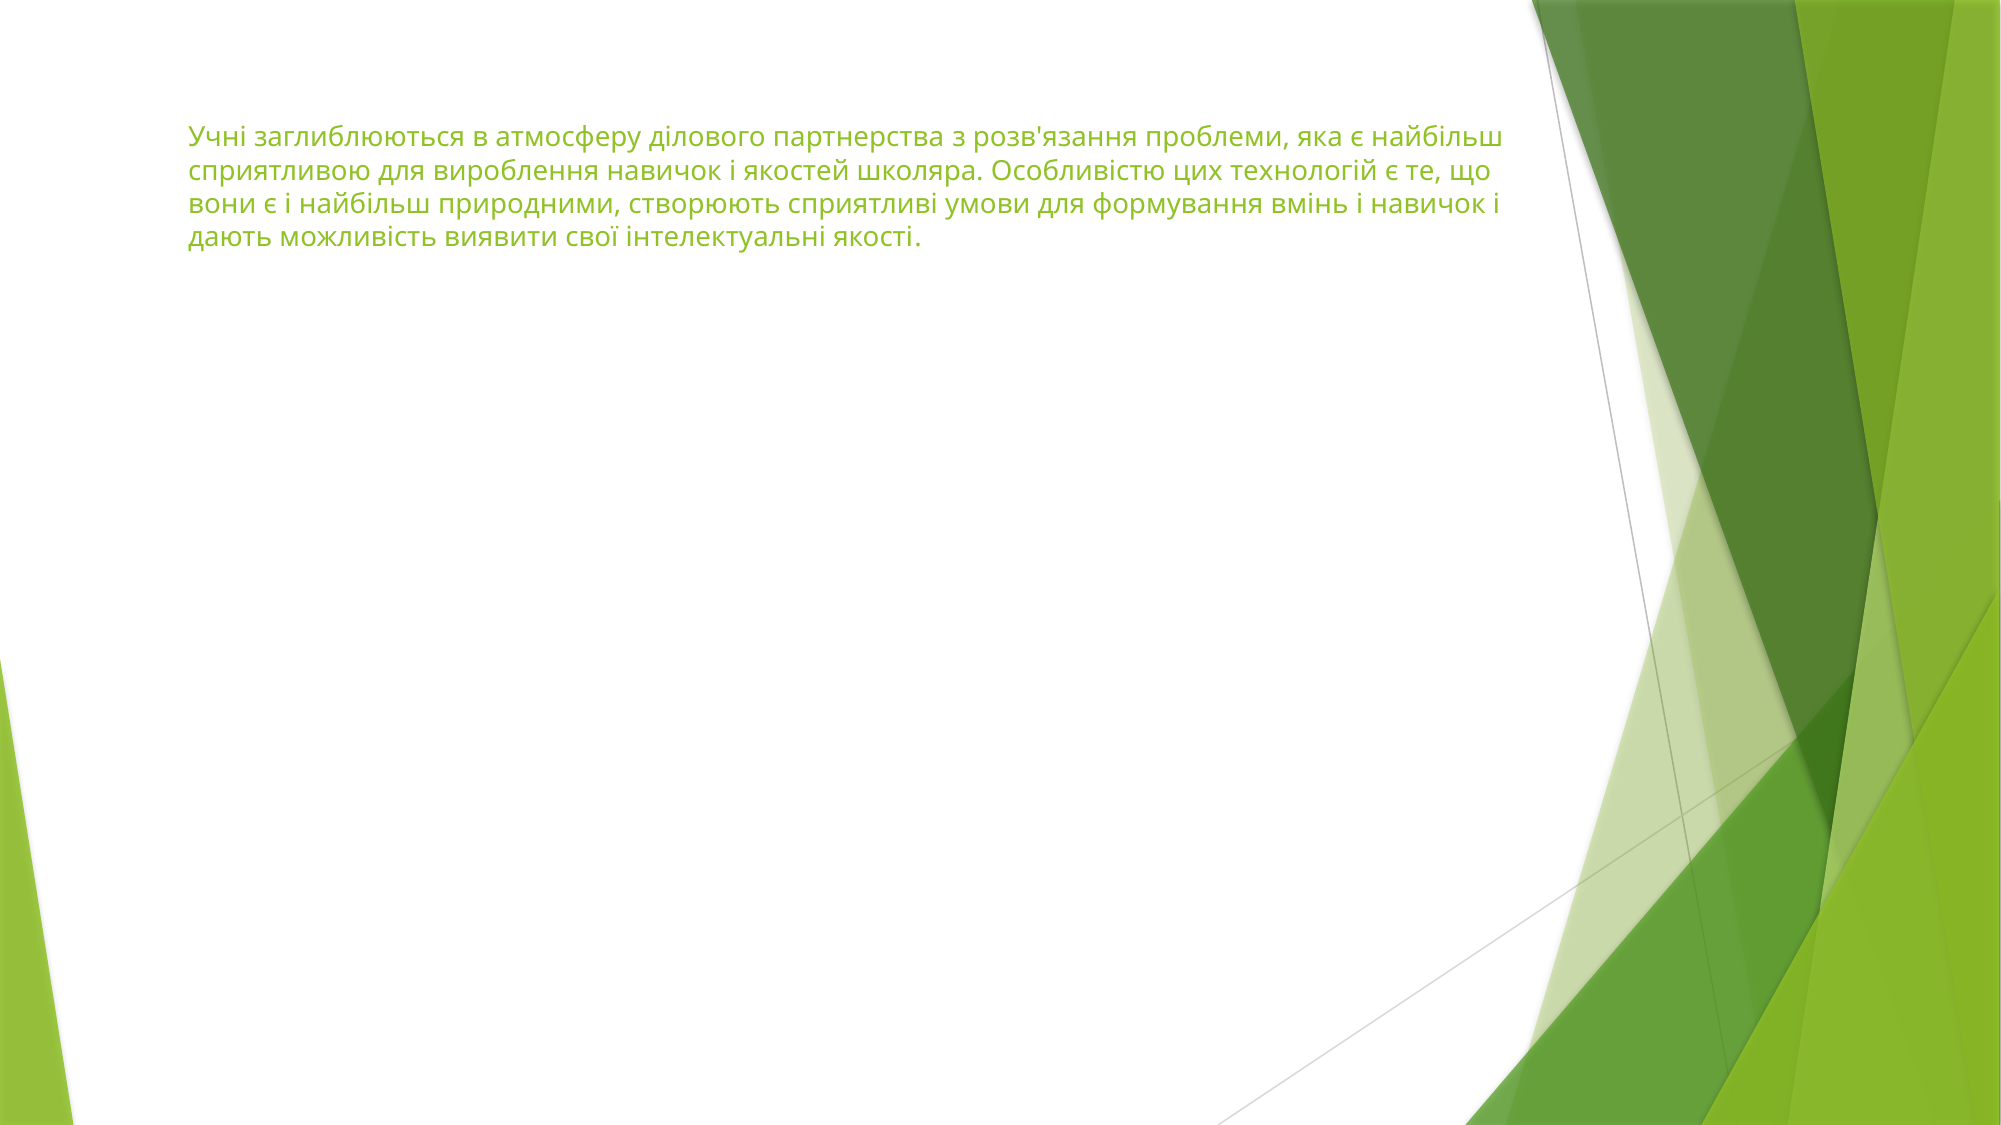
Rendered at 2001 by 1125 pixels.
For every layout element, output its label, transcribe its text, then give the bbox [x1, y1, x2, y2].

title Учні заглиблюються в атмосферу ділового партнерства з розв'язання проблеми, яка є найбільш сприятливою для вироблення навичок і якостей школяра. Особливістю цих технологій є те, що вони є і найбільш природними, створюють сприятливі умови для формування вмінь і навичок і дають можливість виявити свої інтелектуальні якості. [173, 78, 1584, 296]
